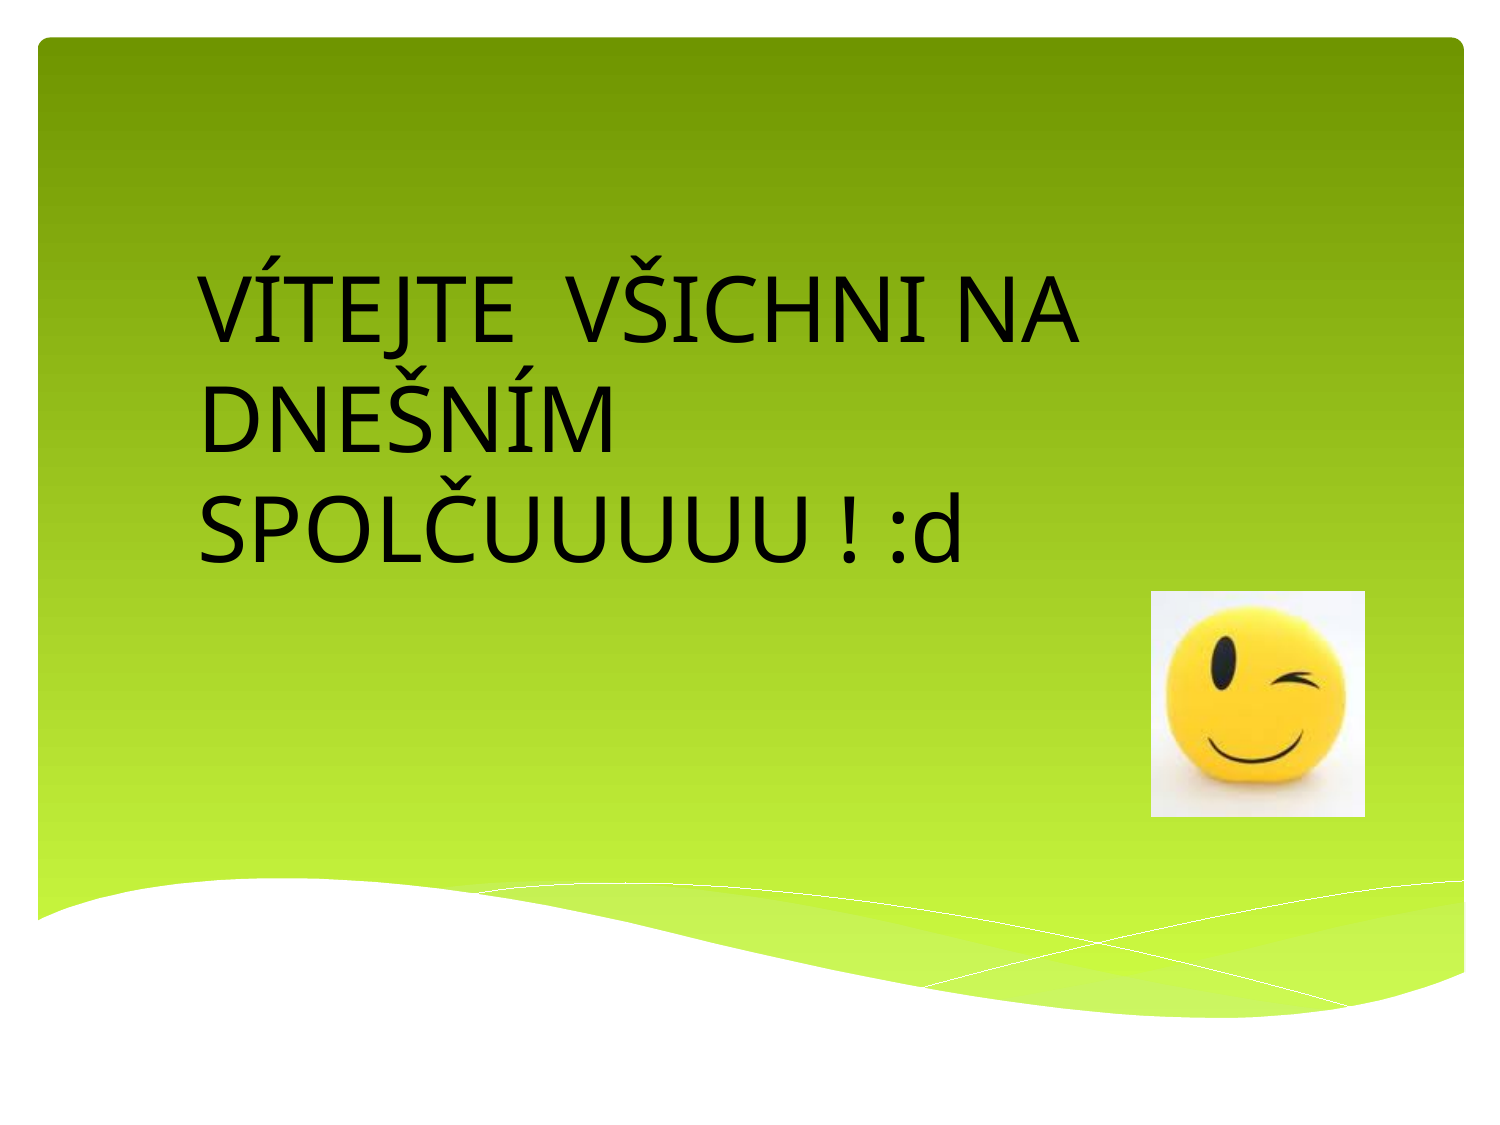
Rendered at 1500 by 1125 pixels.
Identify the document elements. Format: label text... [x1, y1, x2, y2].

picture [1151, 591, 1365, 818]
text_box VÍTEJTE VŠICHNI NA DNEŠNÍM SPOLČUUUUU ! :d [182, 243, 1164, 589]
